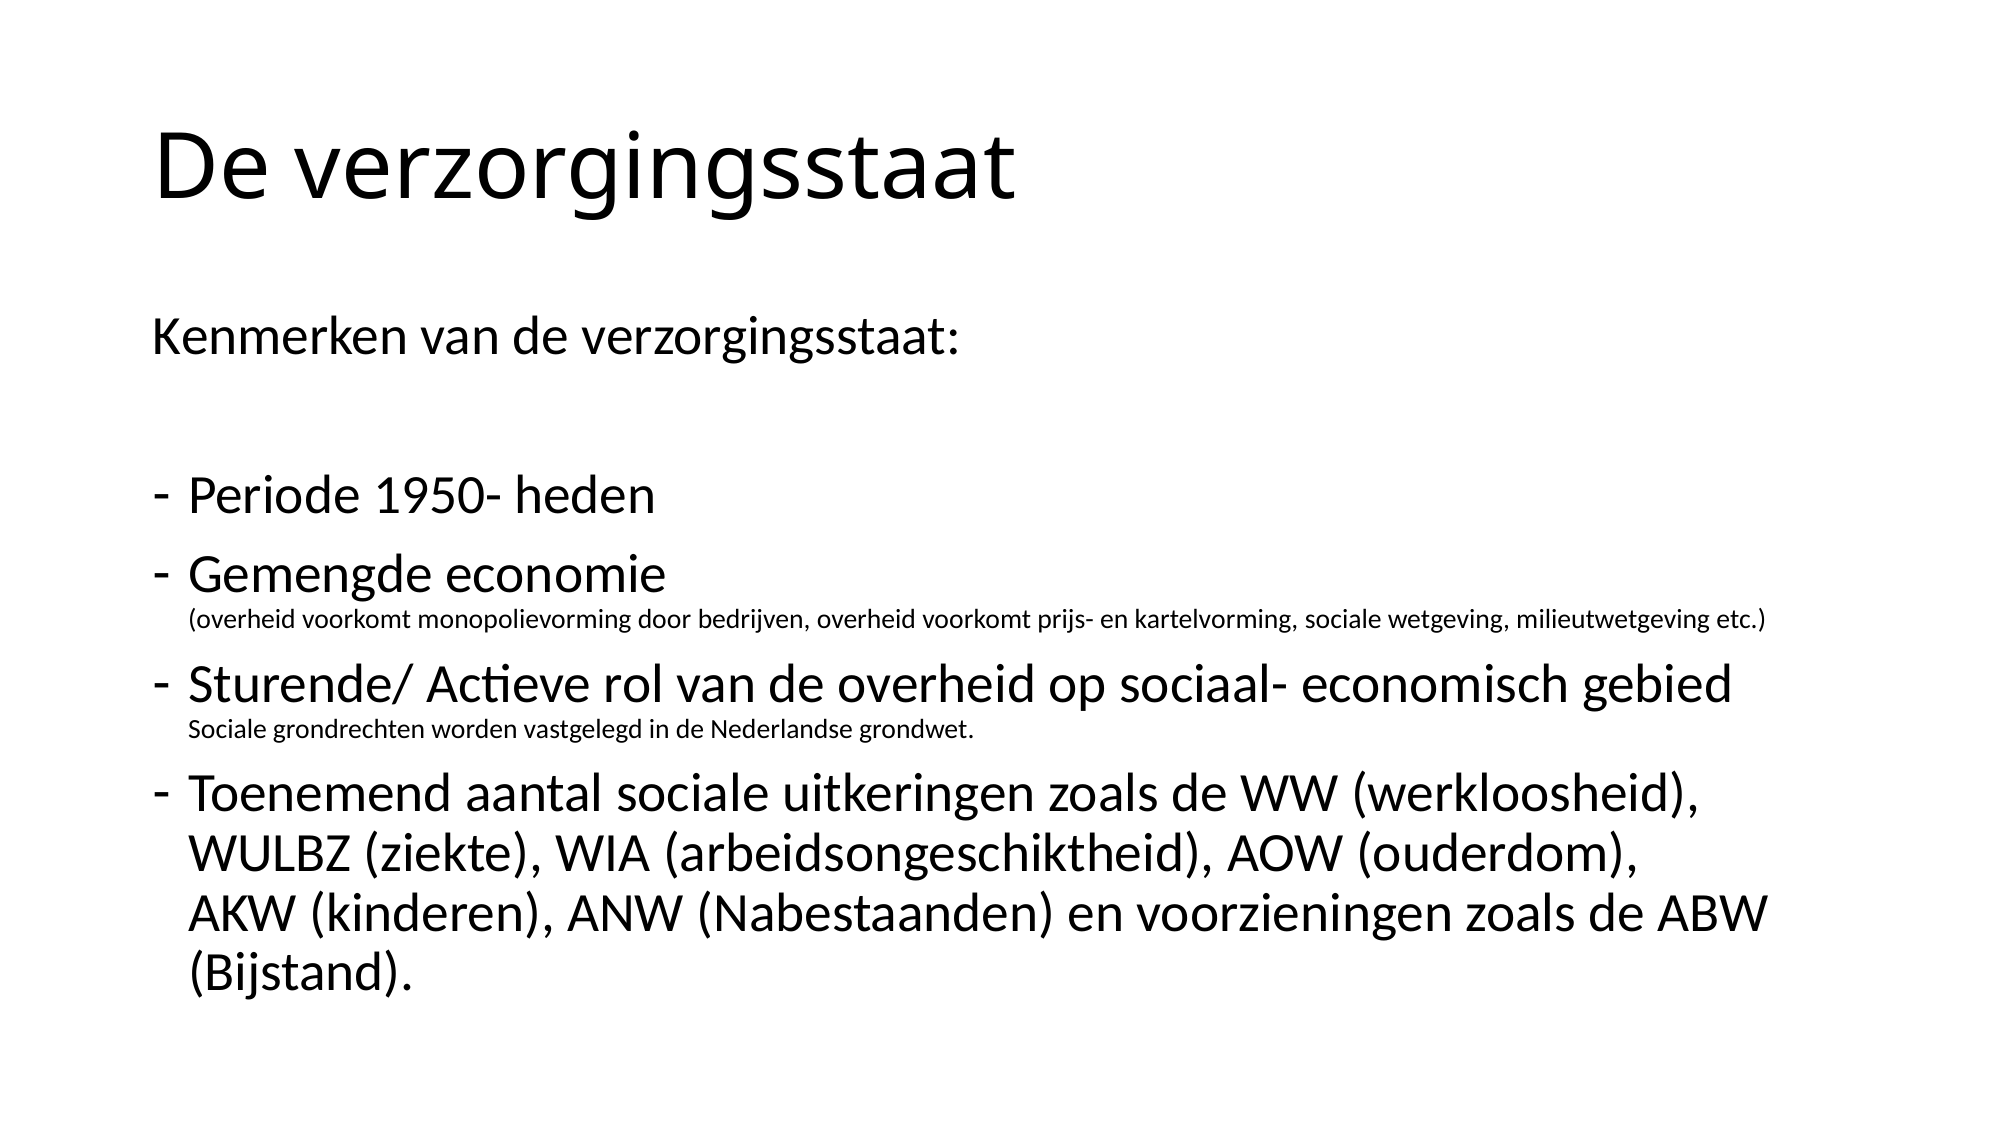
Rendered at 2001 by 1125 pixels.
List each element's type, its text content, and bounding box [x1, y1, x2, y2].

list Kenmerken van de verzorgingsstaat: Periode 1950- heden Gemengde economie (overheid voorkomt monopolievorming door bedrijven, overheid voorkomt prijs- en kartelvorming, sociale wetgeving, milieutwetgeving etc.) Sturende/ Actieve rol van de overheid op sociaal- economisch gebied Sociale grondrechten worden vastgelegd in de Nederlandse grondwet. Toenemend aantal sociale uitkeringen zoals de WW (werkloosheid), WULBZ (ziekte), WIA (arbeidsongeschiktheid), AOW (ouderdom), AKW (kinderen), ANW (Nabestaanden) en voorzieningen zoals de ABW (Bijstand). [137, 299, 1917, 1014]
title De verzorgingsstaat [137, 59, 1863, 278]
